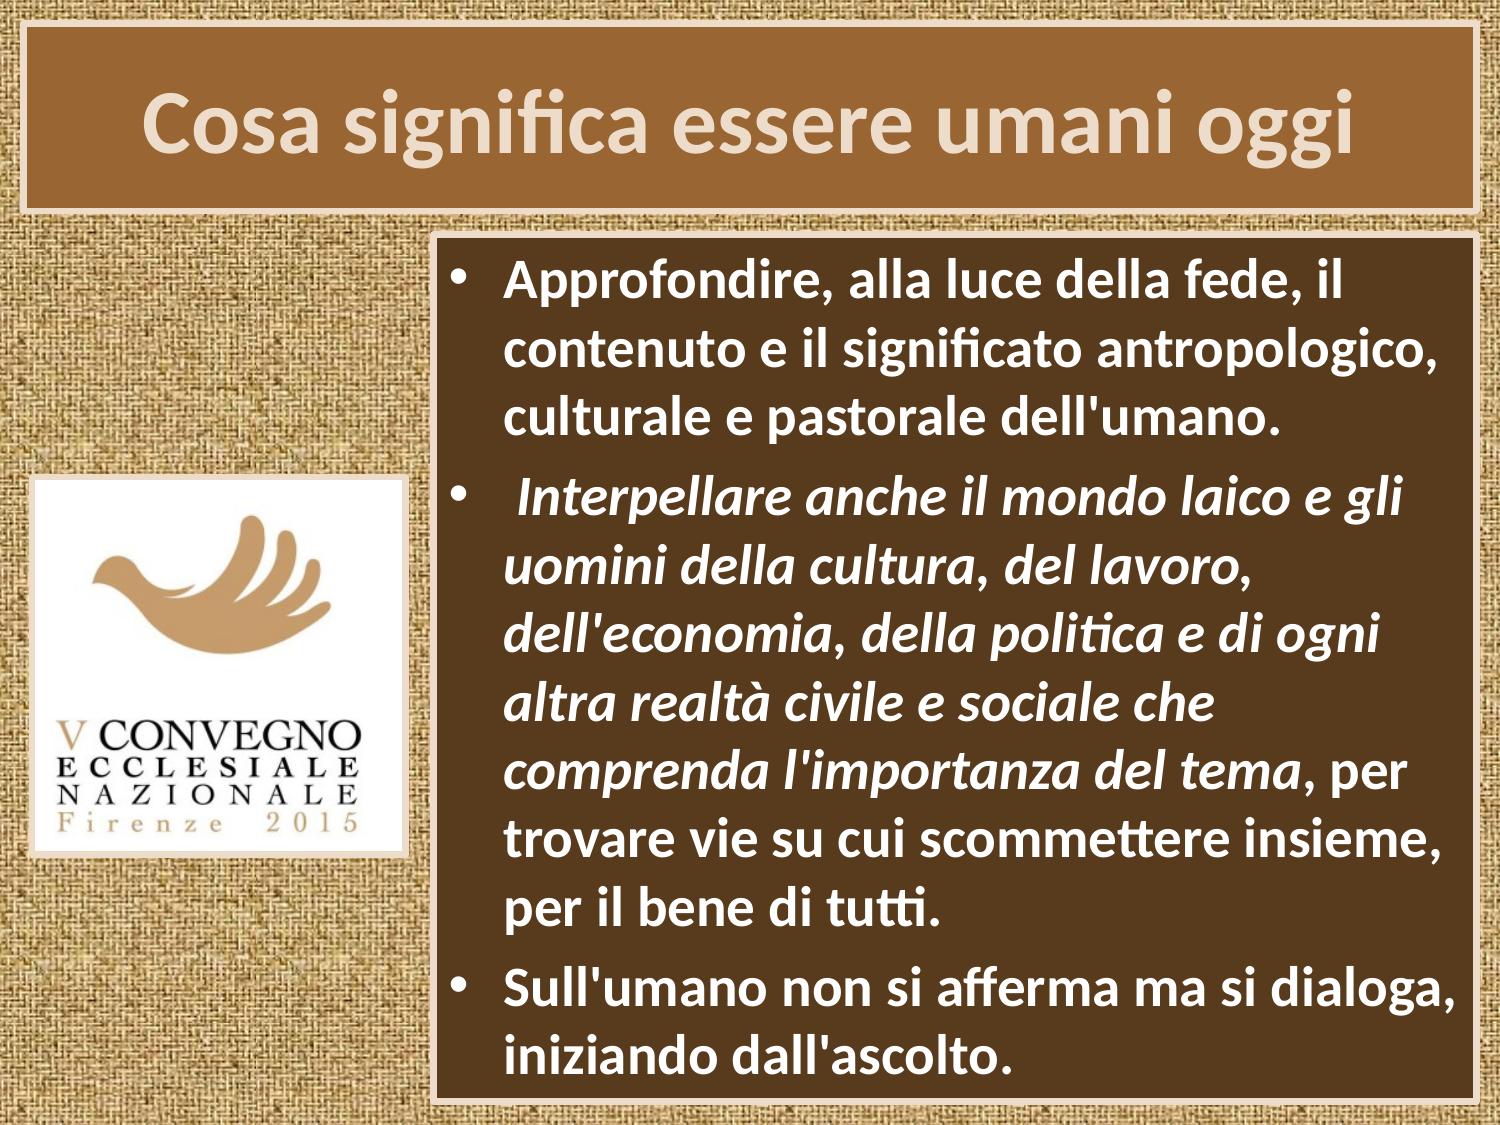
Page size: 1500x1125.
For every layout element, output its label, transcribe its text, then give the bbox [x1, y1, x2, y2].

picture [0, 0, 1500, 1125]
title Cosa significa essere umani oggi [23, 23, 1477, 211]
list Approfondire, alla luce della fede, il contenuto e il significato antropologico, culturale e pastorale dell'umano. Interpellare anche il mondo laico e gli uomini della cultura, del lavoro, dell'economia, della politica e di ogni altra realtà civile e sociale che comprenda l'importanza del tema, per trovare vie su cui scommettere insieme, per il bene di tutti. Sull'umano non si afferma ma si dialoga, iniziando dall'ascolto. [433, 234, 1477, 1102]
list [34, 480, 403, 852]
